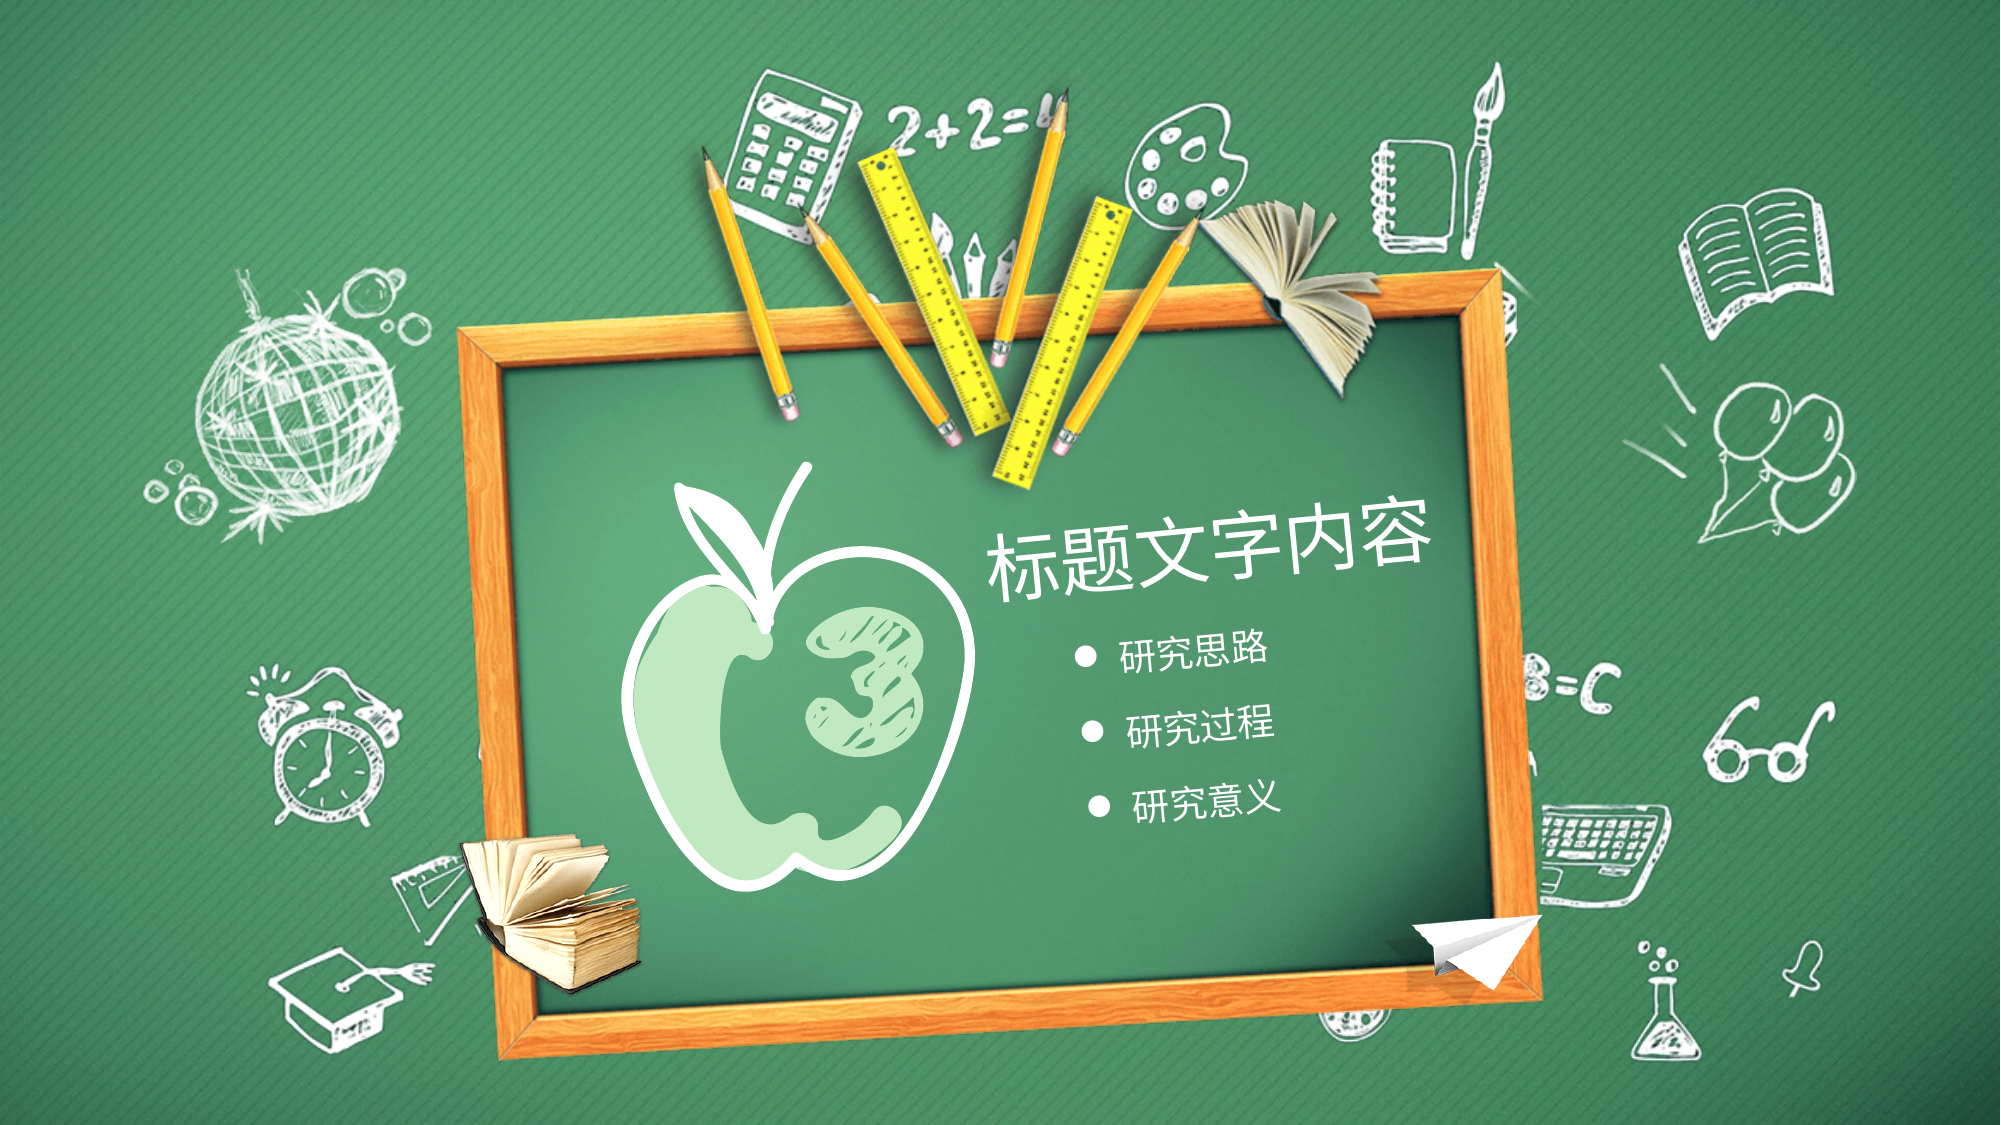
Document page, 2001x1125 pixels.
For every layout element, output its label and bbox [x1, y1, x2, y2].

text_box [616, 458, 982, 937]
picture [0, 0, 2000, 1125]
